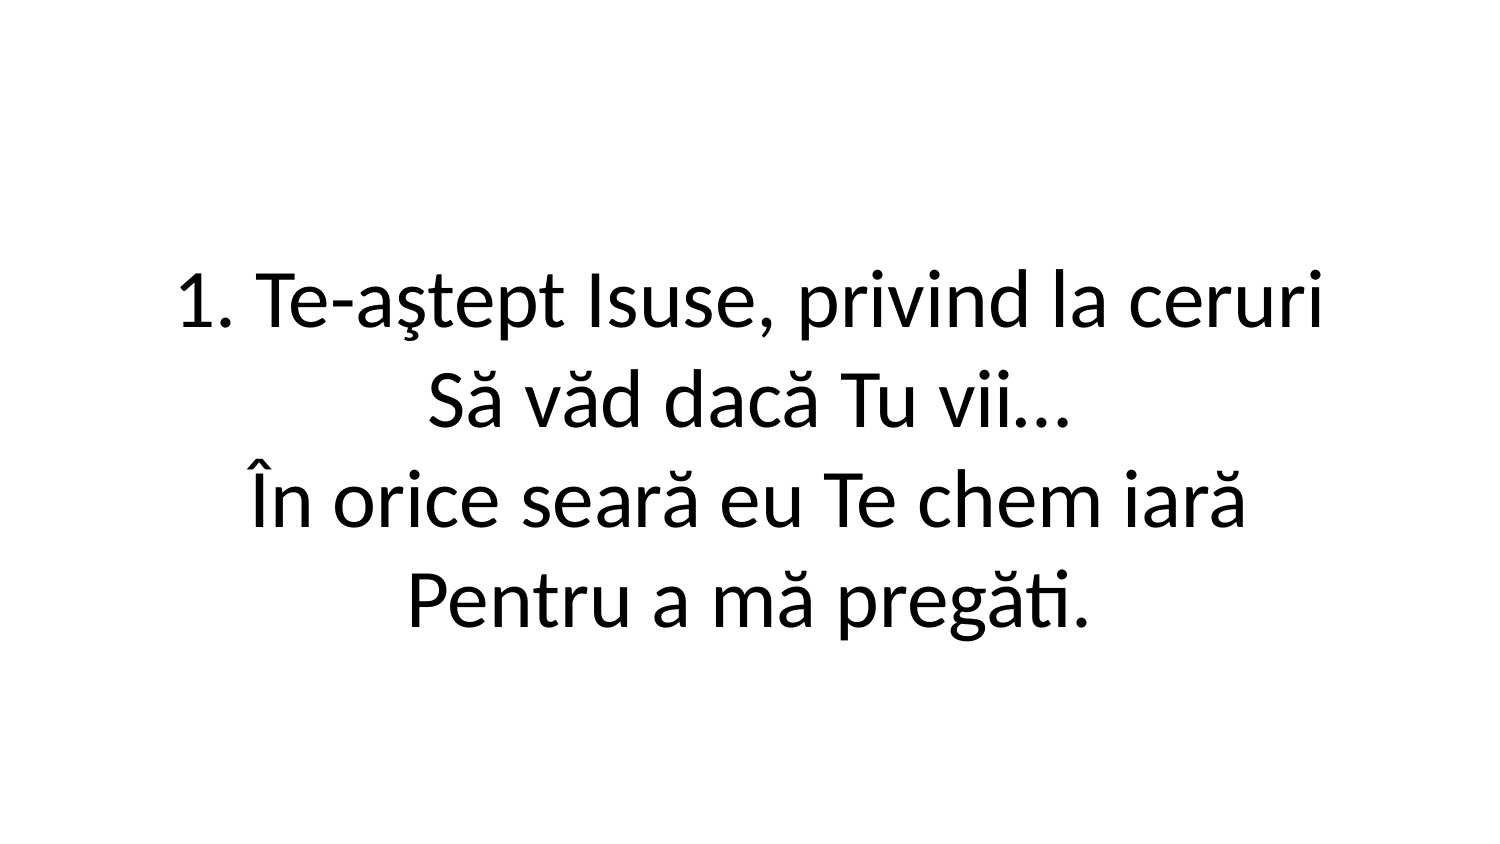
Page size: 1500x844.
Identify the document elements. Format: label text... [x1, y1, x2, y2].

text_box 1. Te-aştept Isuse, privind la ceruri Să văd dacă Tu vii… În orice seară eu Te chem iară Pentru a mă pregăti. [158, 192, 1342, 652]
